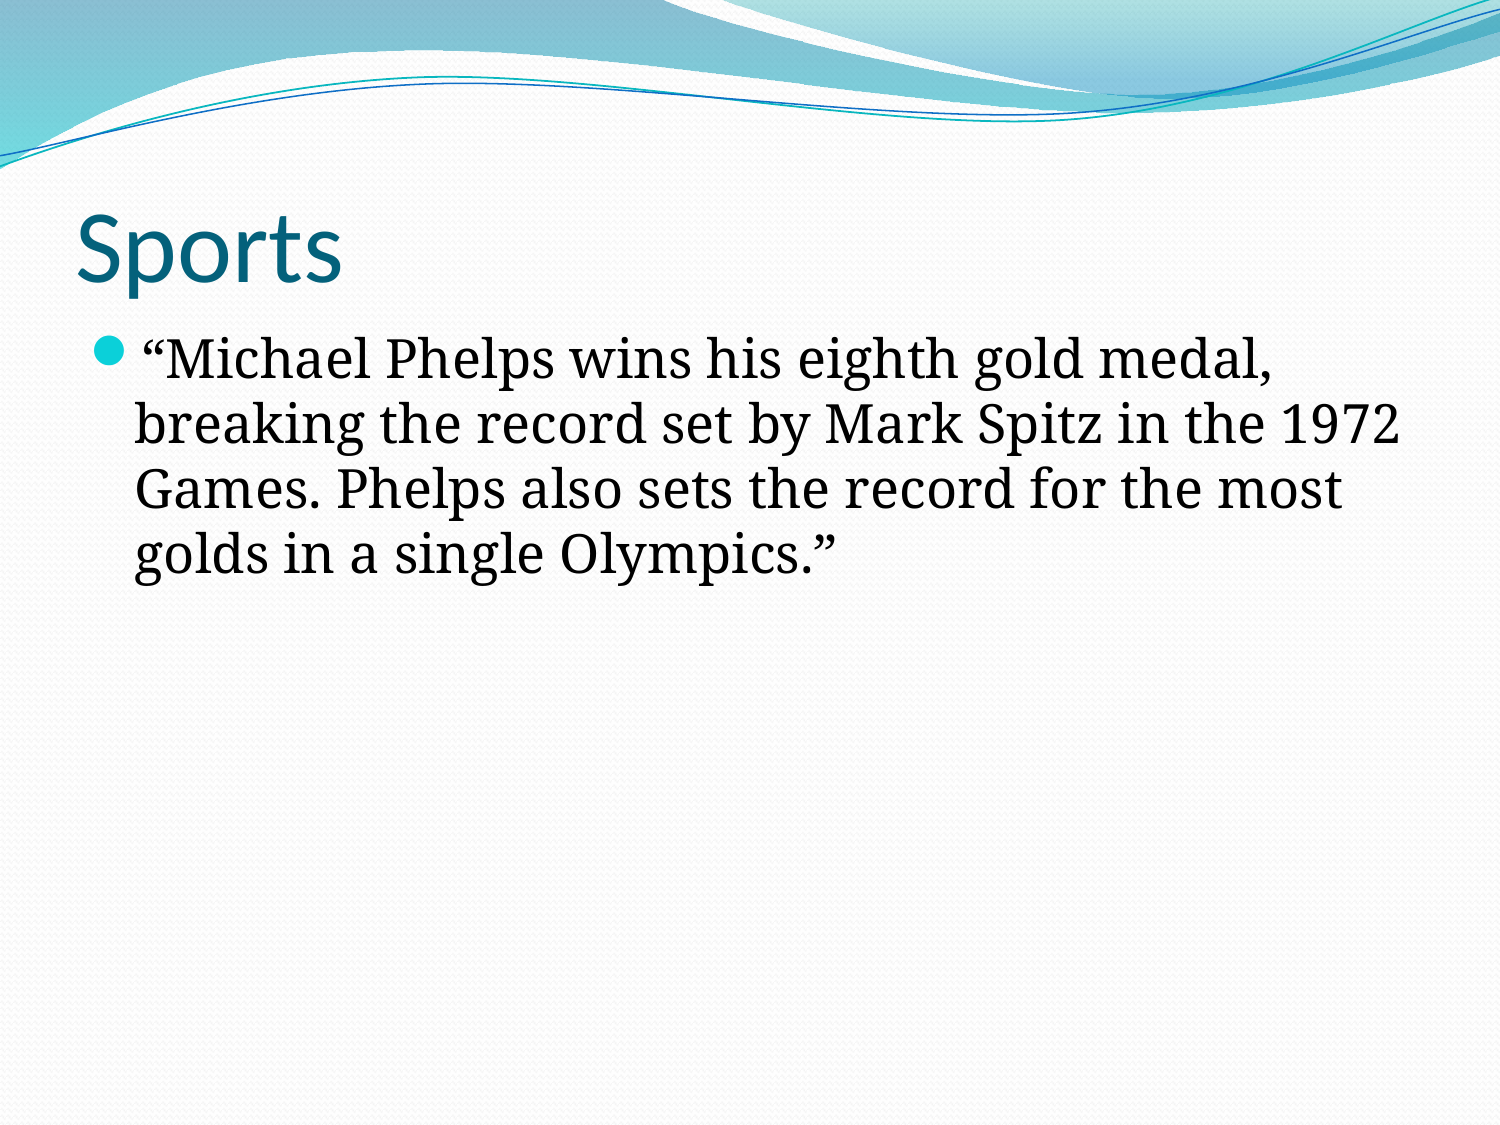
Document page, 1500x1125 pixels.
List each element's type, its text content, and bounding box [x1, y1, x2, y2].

title Sports [75, 115, 1425, 303]
list “Michael Phelps wins his eighth gold medal, breaking the record set by Mark Spitz in the 1972 Games. Phelps also sets the record for the most golds in a single Olympics.” [75, 317, 1425, 1038]
